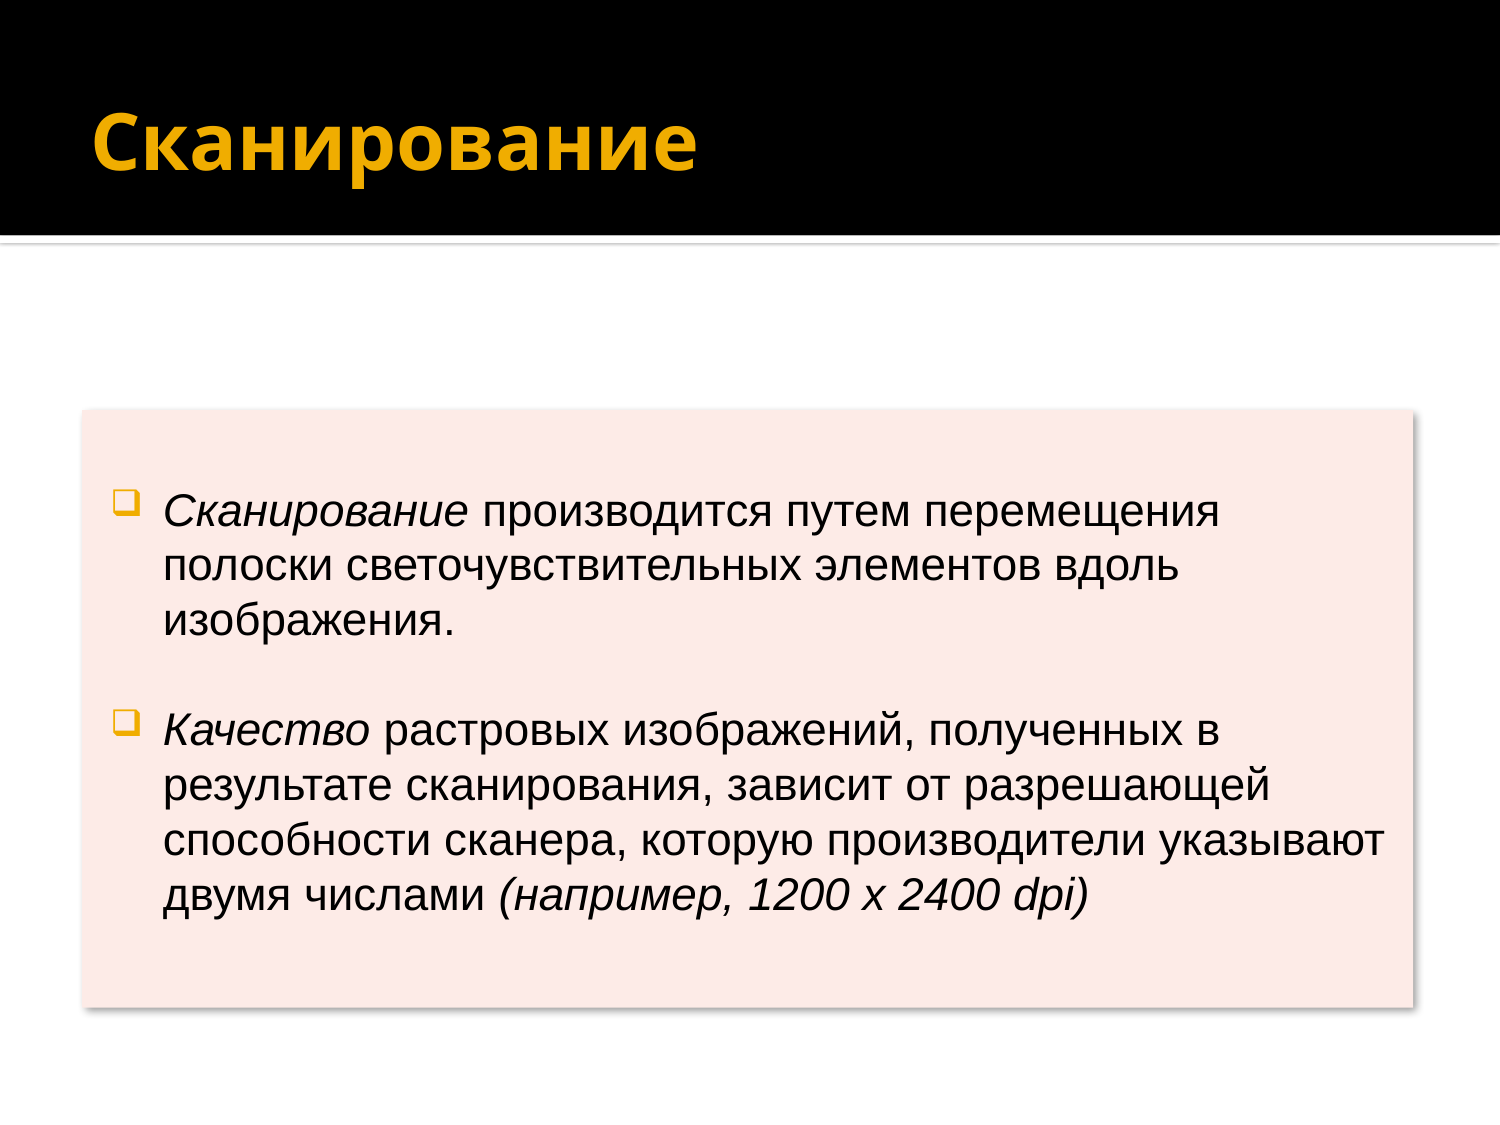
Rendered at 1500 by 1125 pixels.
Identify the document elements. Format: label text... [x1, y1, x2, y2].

title Сканирование [75, 45, 1425, 233]
list Сканирование производится путем перемещения полоски светочувствительных элементов вдоль изображения. Качество растровых изображений, полученных в результате сканирования, зависит от разрешающей способности сканера, которую производители указывают двумя числами (например, 1200 х 2400 dpi) [82, 410, 1414, 1008]
